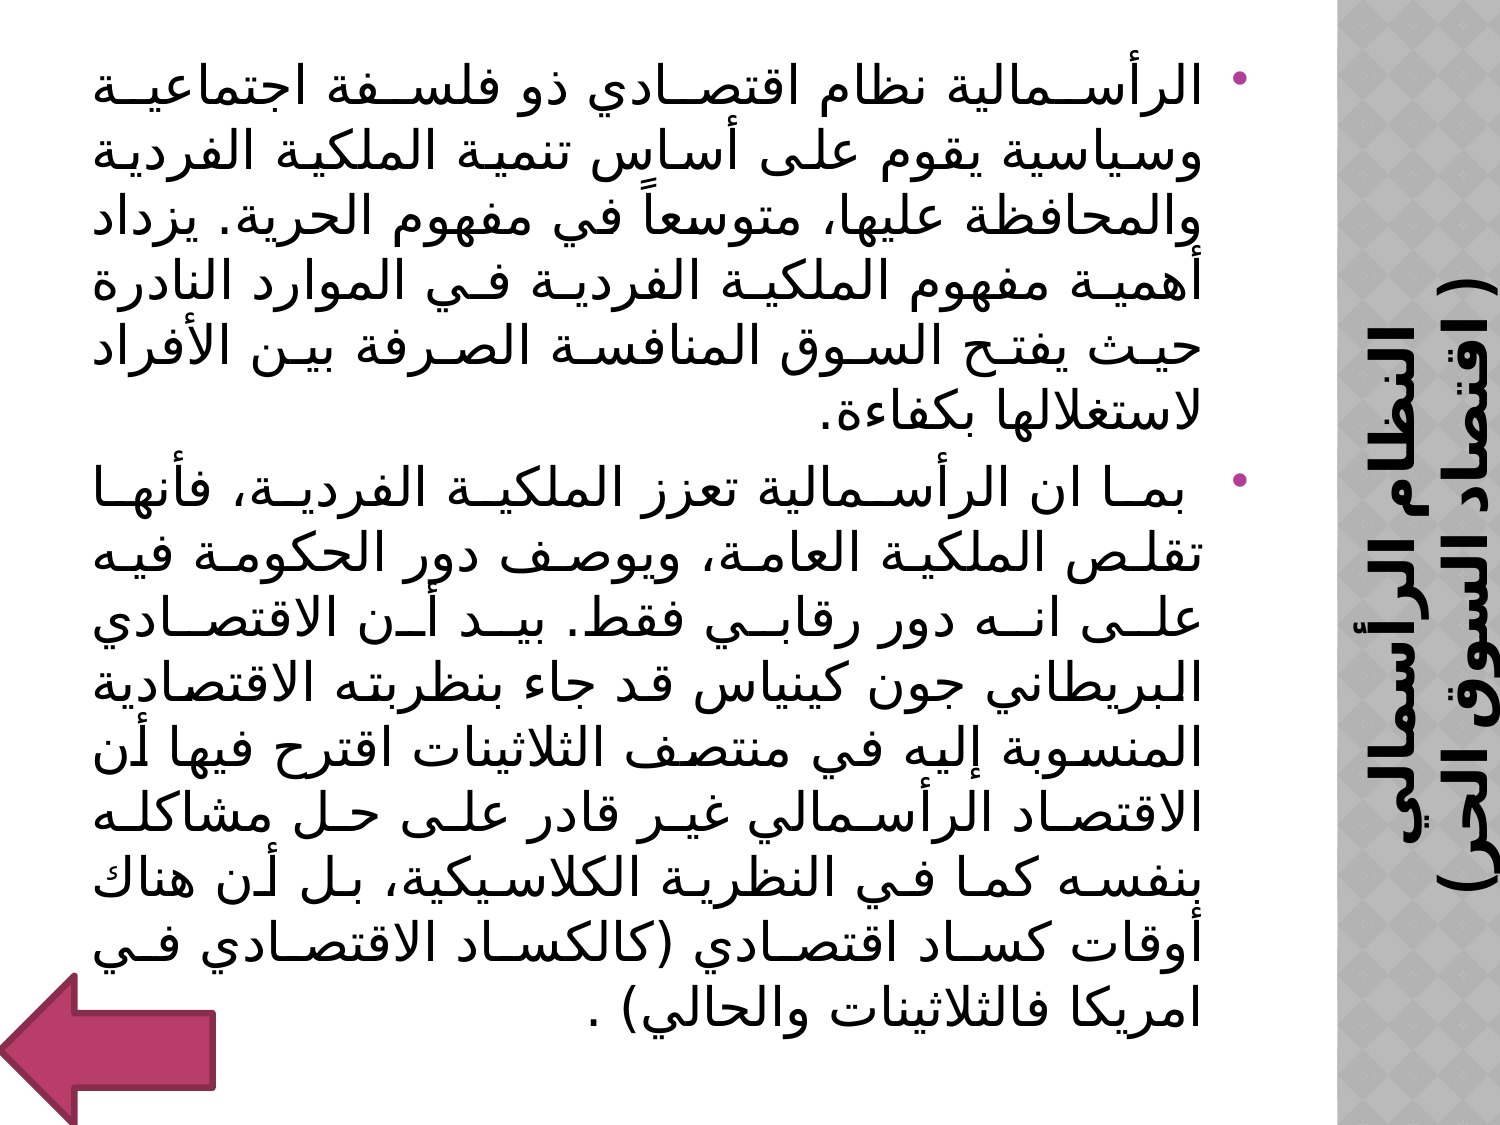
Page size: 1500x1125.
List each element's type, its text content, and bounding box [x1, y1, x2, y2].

list الرأسمالية نظام اقتصادي ذو فلسفة اجتماعية وسياسية يقوم على أساس تنمية الملكية الفردية والمحافظة عليها، متوسعاً في مفهوم الحرية. يزداد أهمية مفهوم الملكية الفردية في الموارد النادرة حيث يفتح السوق المنافسة الصرفة بين الأفراد لاستغلالها بكفاءة. بما ان الرأسمالية تعزز الملكية الفردية، فأنها تقلص الملكية العامة، ويوصف دور الحكومة فيه على انه دور رقابي فقط. بيد أن الاقتصادي البريطاني جون كينياس قد جاء بنظربته الاقتصادية المنسوبة إليه في منتصف الثلاثينات اقترح فيها أن الاقتصاد الرأسمالي غير قادر على حل مشاكله بنفسه كما في النظرية الكلاسيكية، بل أن هناك أوقات كساد اقتصادي (كالكساد الاقتصادي في امريكا فالثلاثينات والحالي) . [76, 42, 1265, 1098]
title النظام الرأسمالي ( اقتصاد السوق الحر) [1352, 0, 1500, 1125]
text_box [0, 972, 216, 1125]
